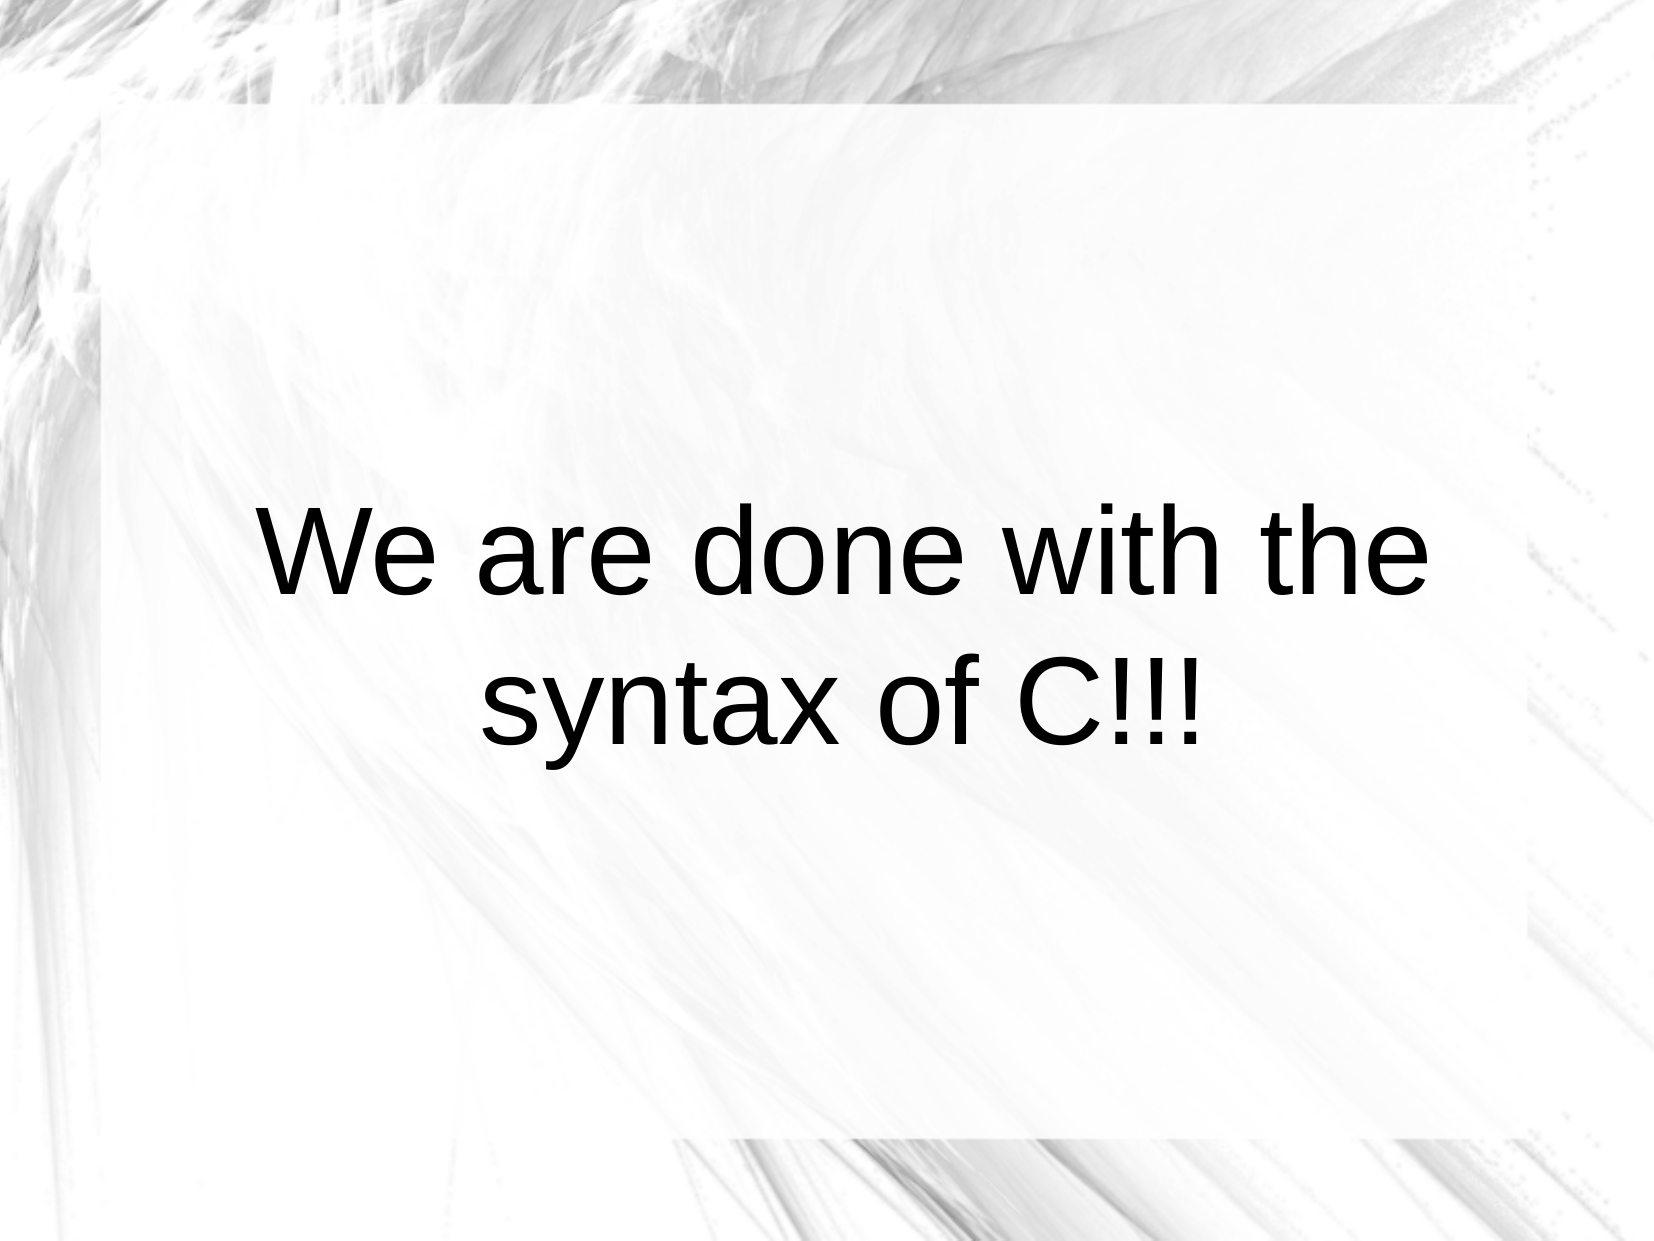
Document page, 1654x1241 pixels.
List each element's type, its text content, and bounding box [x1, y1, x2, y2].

picture [0, 0, 1654, 1241]
list We are done with the syntax of C!!! [118, 319, 1571, 1109]
